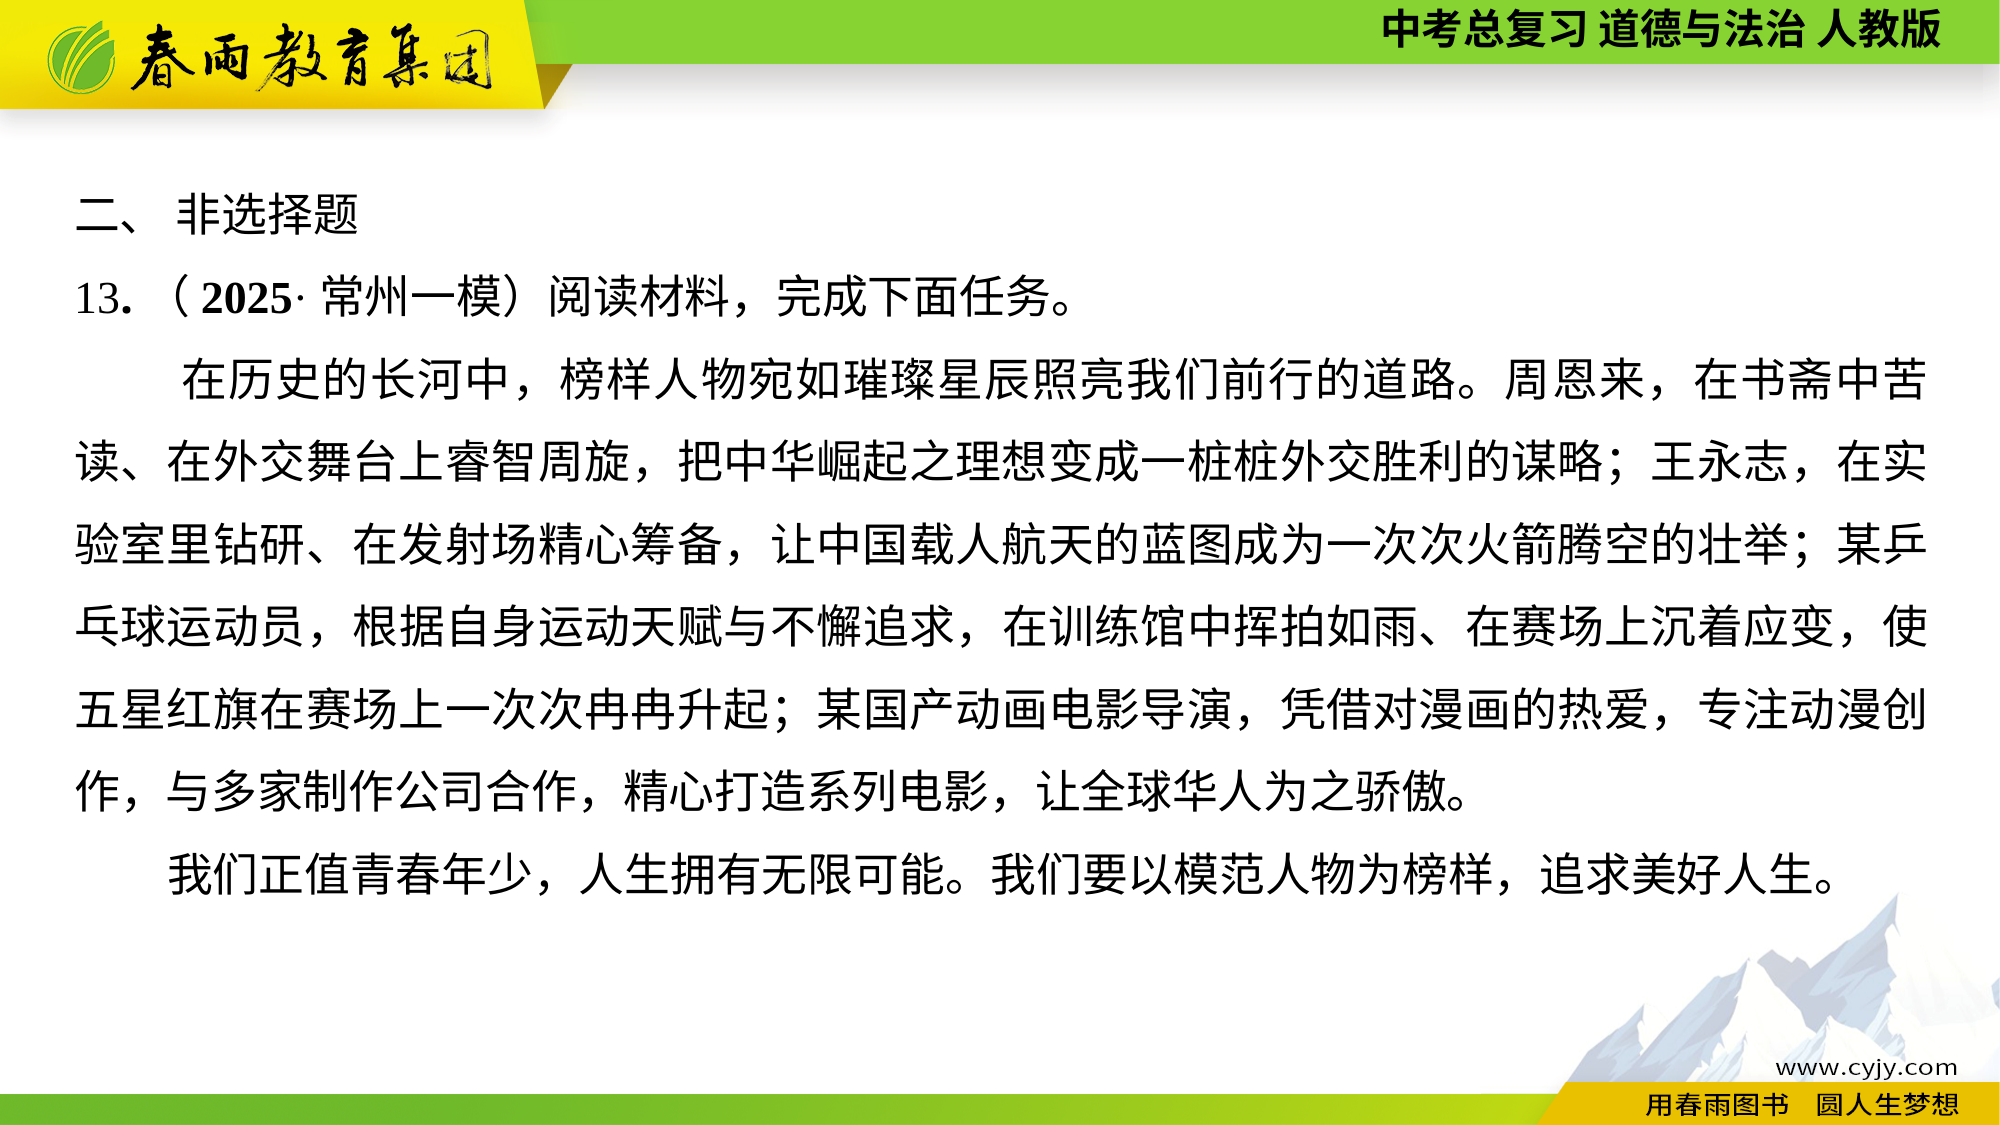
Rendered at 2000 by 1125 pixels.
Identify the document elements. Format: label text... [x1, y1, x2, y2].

picture [0, 0, 2000, 1125]
list 二、 非选择题 13.（2025·常州一模）阅读材料，完成下面任务。 在历史的长河中，榜样人物宛如璀璨星辰照亮我们前行的道路。周恩来，在书斋中苦读、在外交舞台上睿智周旋，把中华崛起之理想变成一桩桩外交胜利的谋略；王永志，在实验室里钻研、在发射场精心筹备，让中国载人航天的蓝图成为一次次火箭腾空的壮举；某乒乓球运动员，根据自身运动天赋与不懈追求，在训练馆中挥拍如雨、在赛场上沉着应变，使五星红旗在赛场上一次次冉冉升起；某国产动画电影导演，凭借对漫画的热爱，专注动漫创作，与多家制作公司合作，精心打造系列电影，让全球华人为之骄傲。 我们正值青春年少，人生拥有无限可能。我们要以模范人物为榜样，追求美好人生。 [59, 150, 1944, 906]
